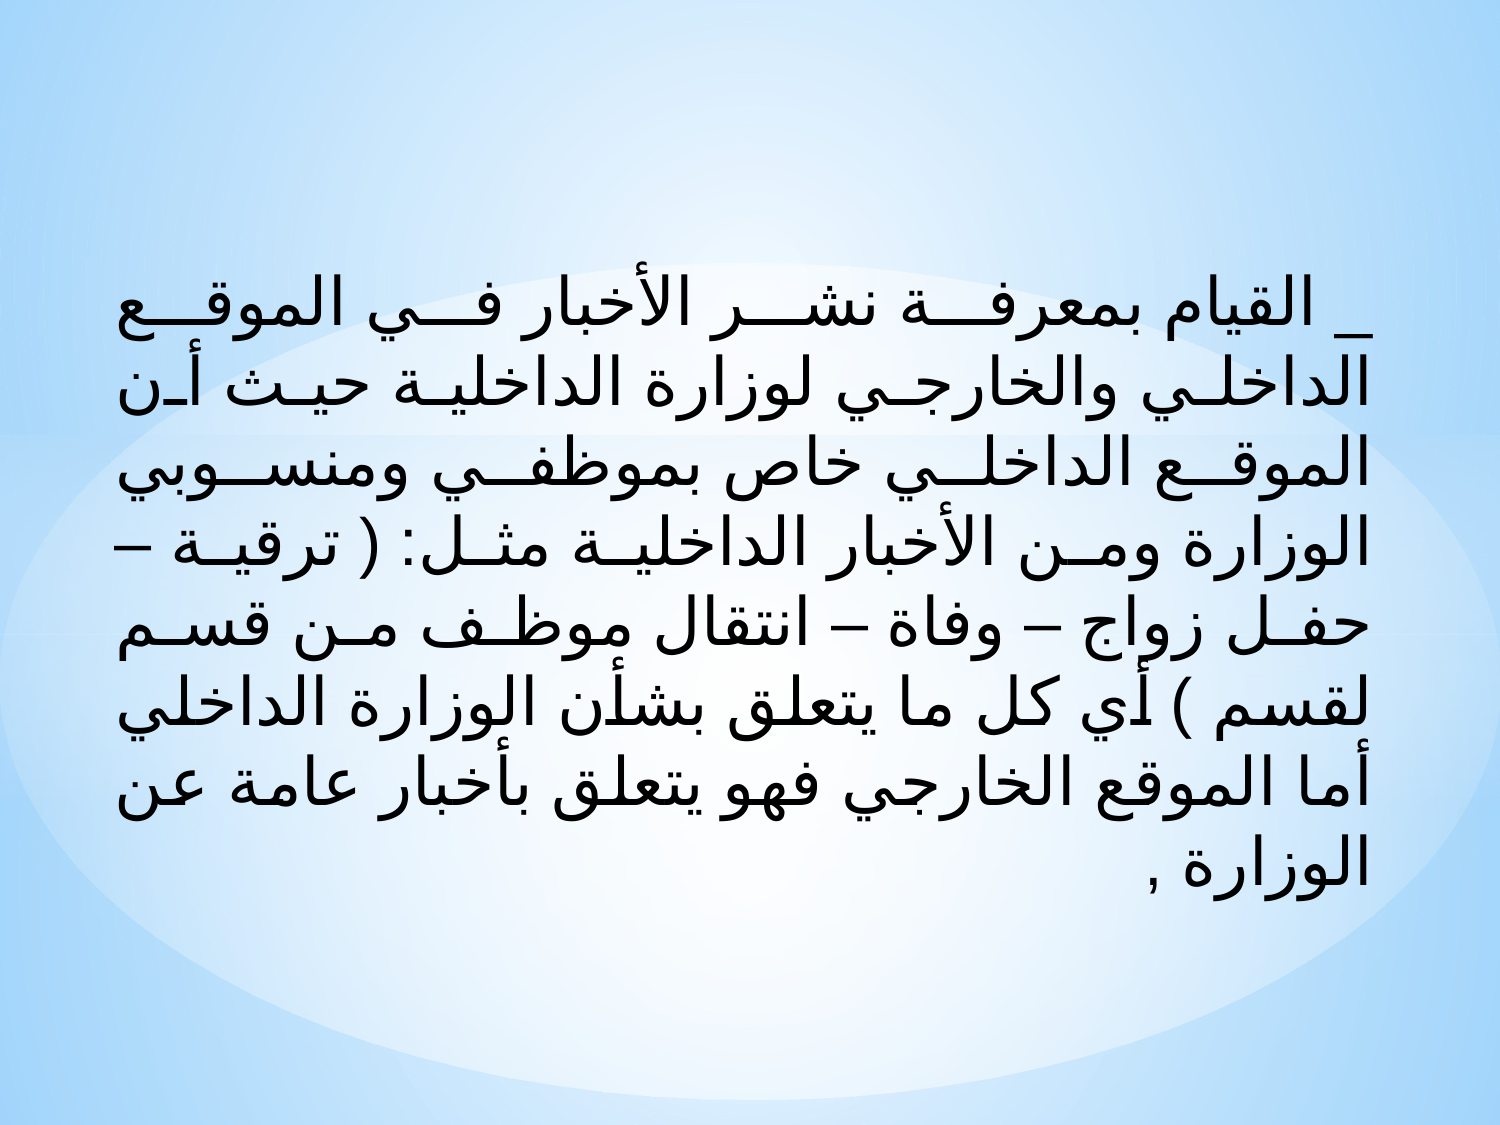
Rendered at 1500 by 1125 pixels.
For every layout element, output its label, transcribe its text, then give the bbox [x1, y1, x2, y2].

text_box _ القيام بمعرفة نشر الأخبار في الموقع الداخلي والخارجي لوزارة الداخلية حيث أن الموقع الداخلي خاص بموظفي ومنسوبي الوزارة ومن الأخبار الداخلية مثل: ( ترقية – حفل زواج – وفاة – انتقال موظف من قسم لقسم ) أي كل ما يتعلق بشأن الوزارة الداخلي أما الموقع الخارجي فهو يتعلق بأخبار عامة عن الوزارة , [100, 251, 1388, 907]
